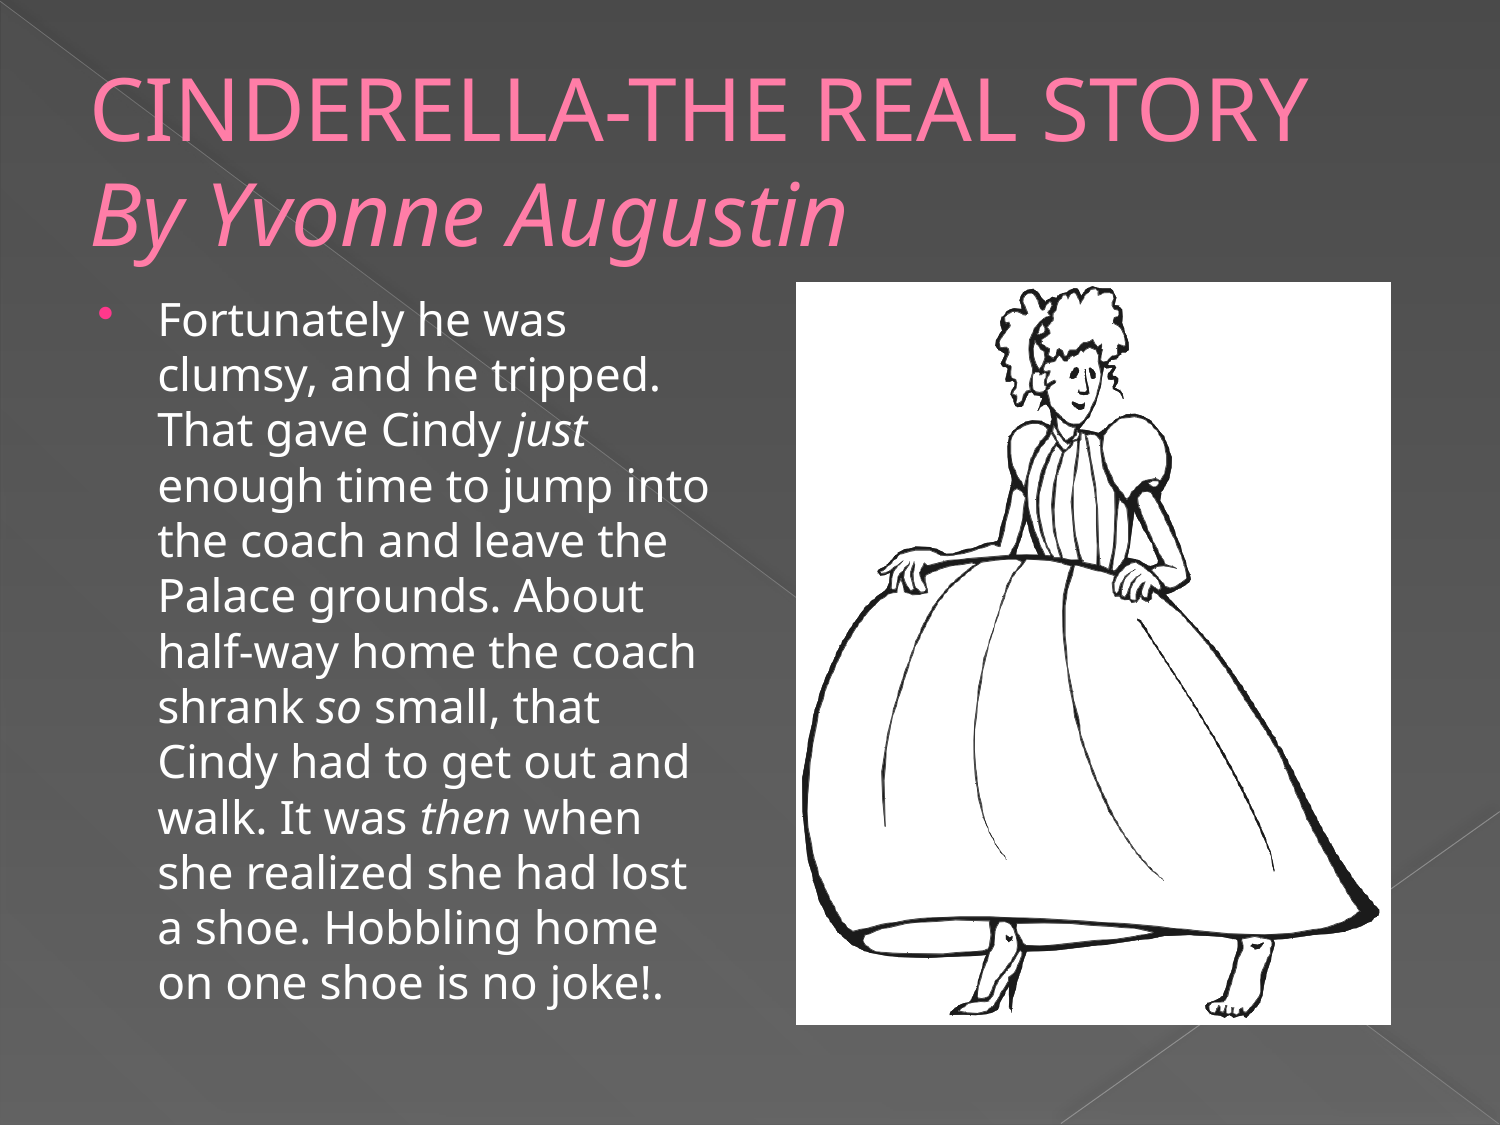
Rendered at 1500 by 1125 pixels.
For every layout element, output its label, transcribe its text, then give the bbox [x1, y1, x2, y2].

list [796, 282, 1392, 1026]
title CINDERELLA-THE REAL STORY By Yvonne Augustin [75, 43, 1425, 274]
list Fortunately he was clumsy, and he tripped. That gave Cindy just enough time to jump into the coach and leave the Palace grounds. About half-way home the coach shrank so small, that Cindy had to get out and walk. It was then when she realized she had lost a shoe. Hobbling home on one shoe is no joke!. [75, 282, 738, 1025]
